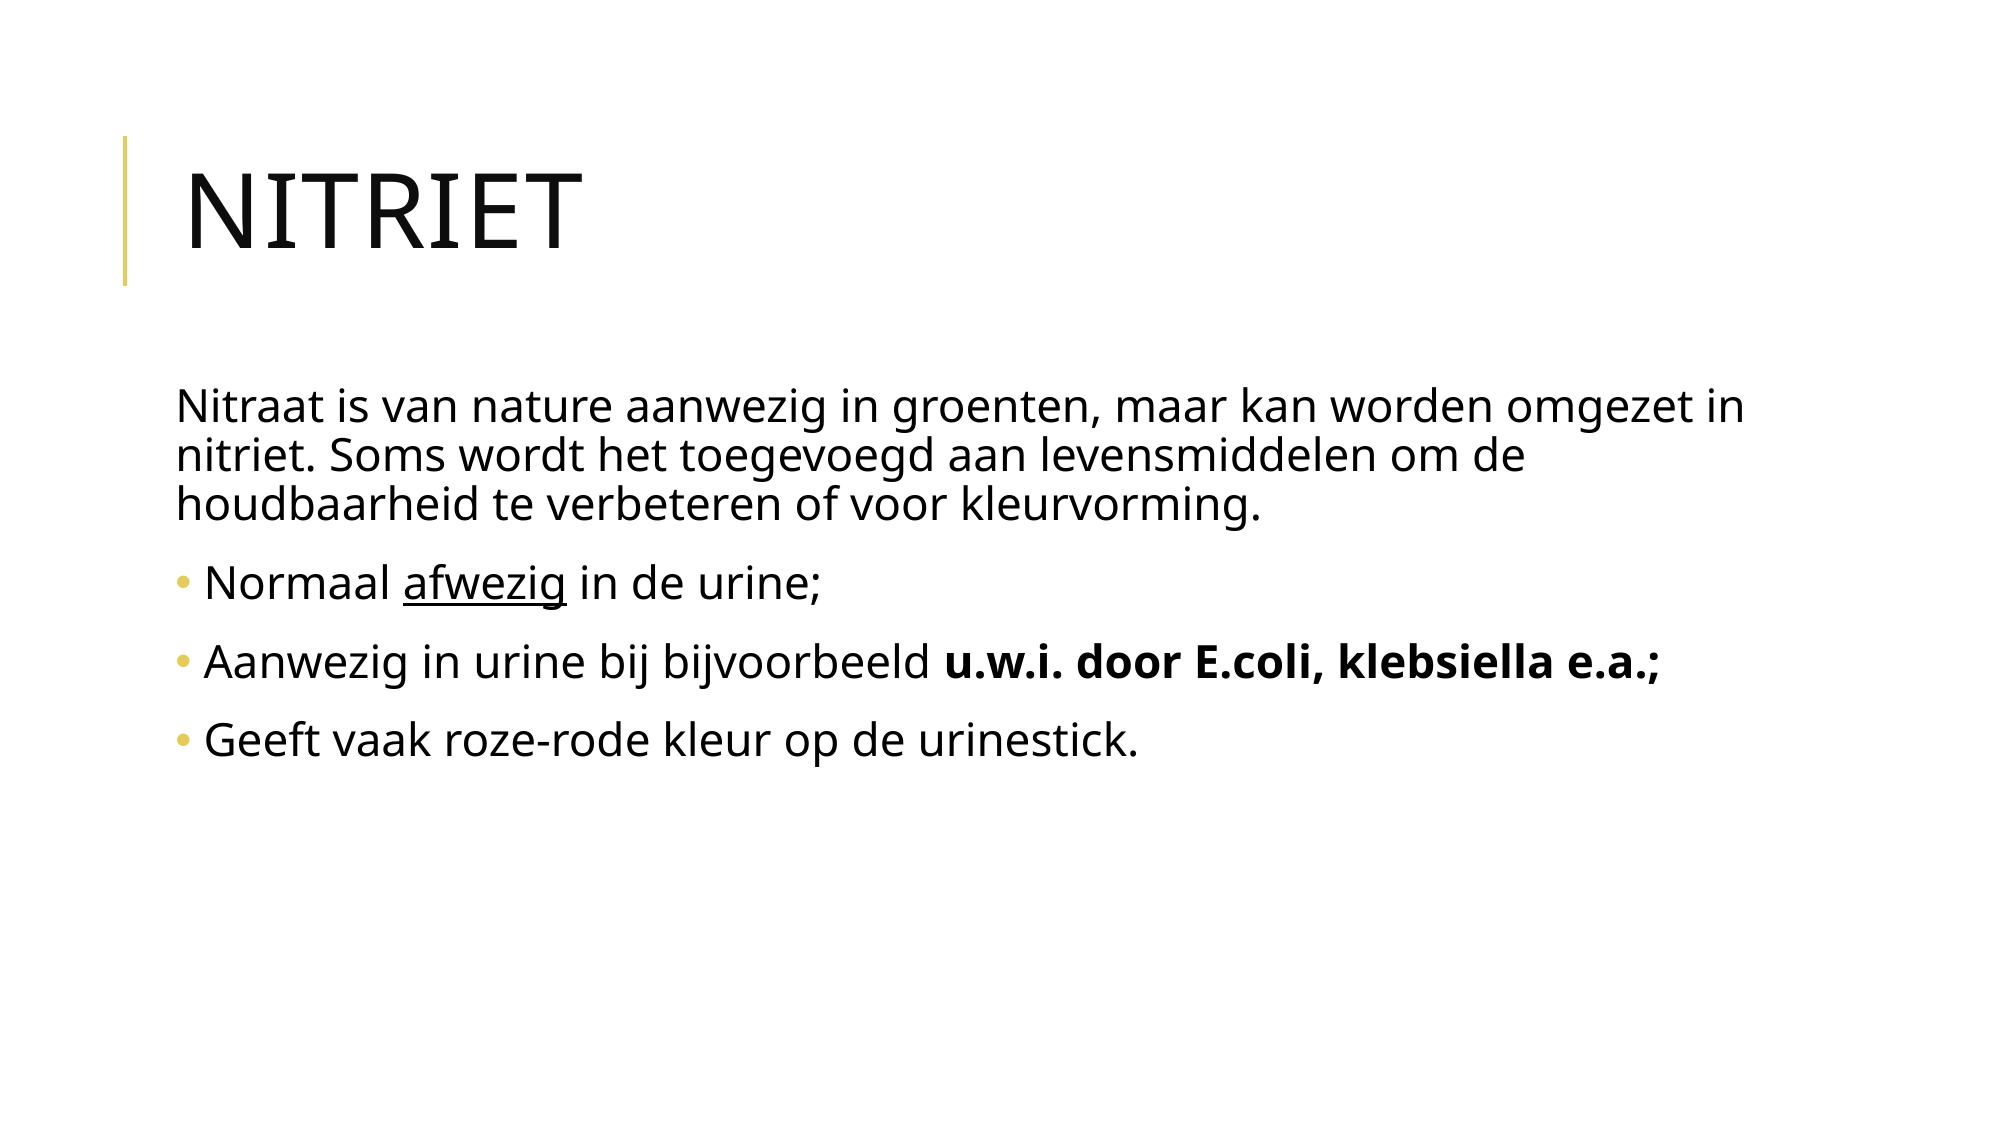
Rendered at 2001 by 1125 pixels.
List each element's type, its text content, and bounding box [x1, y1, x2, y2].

title nitriet [168, 96, 1763, 342]
list Nitraat is van nature aanwezig in groenten, maar kan worden omgezet in nitriet. Soms wordt het toegevoegd aan levensmiddelen om de houdbaarheid te verbeteren of voor kleurvorming. Normaal afwezig in de urine; Aanwezig in urine bij bijvoorbeeld u.w.i. door E.coli, klebsiella e.a.; Geeft vaak roze-rode kleur op de urinestick. [168, 375, 1763, 1035]
